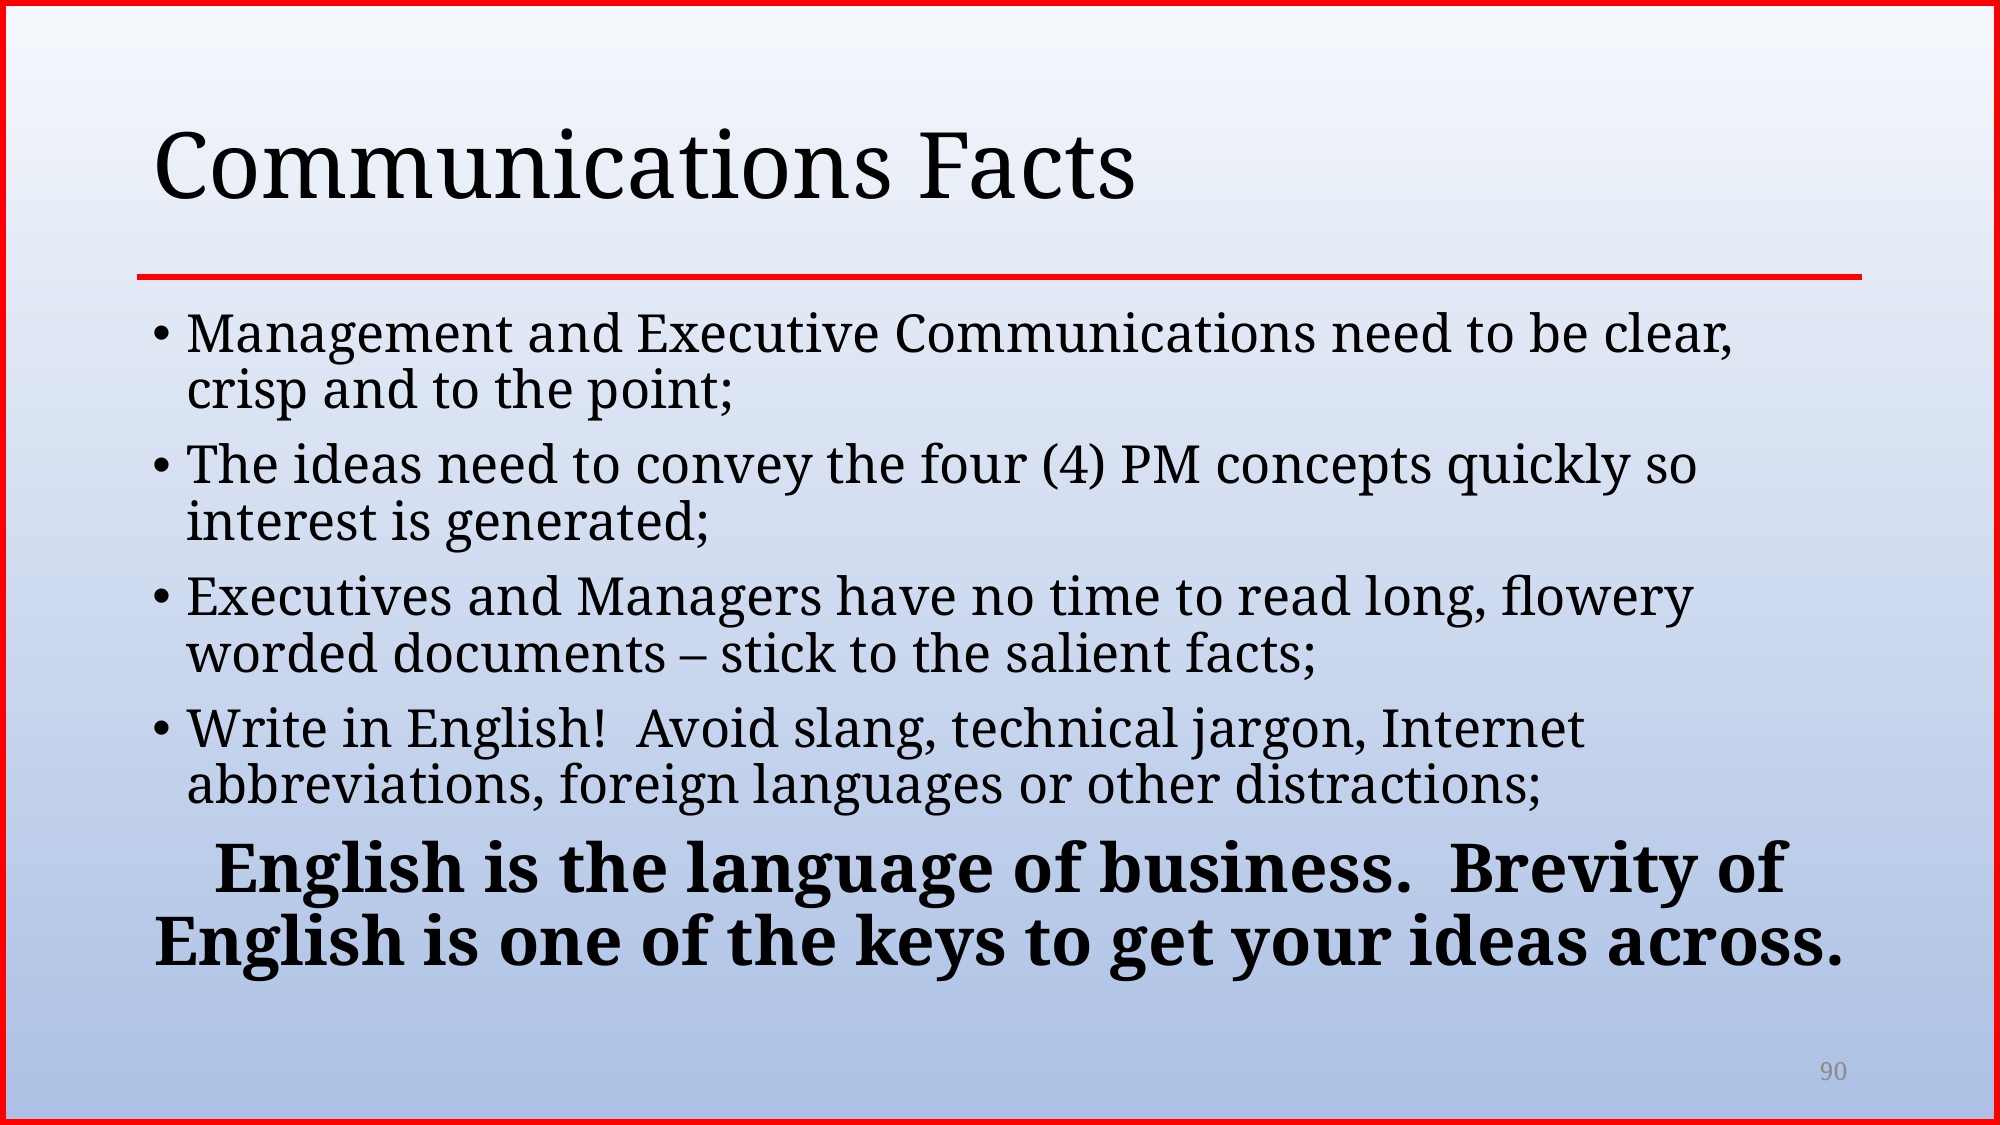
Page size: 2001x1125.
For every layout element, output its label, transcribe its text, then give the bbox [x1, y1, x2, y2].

slide_number 90 [1412, 1042, 1863, 1103]
list Management and Executive Communications need to be clear, crisp and to the point; The ideas need to convey the four (4) PM concepts quickly so interest is generated; Executives and Managers have no time to read long, flowery worded documents – stick to the salient facts; Write in English! Avoid slang, technical jargon, Internet abbreviations, foreign languages or other distractions; English is the language of business. Brevity of English is one of the keys to get your ideas across. [137, 299, 1863, 1014]
title Communications Facts [137, 59, 1863, 278]
